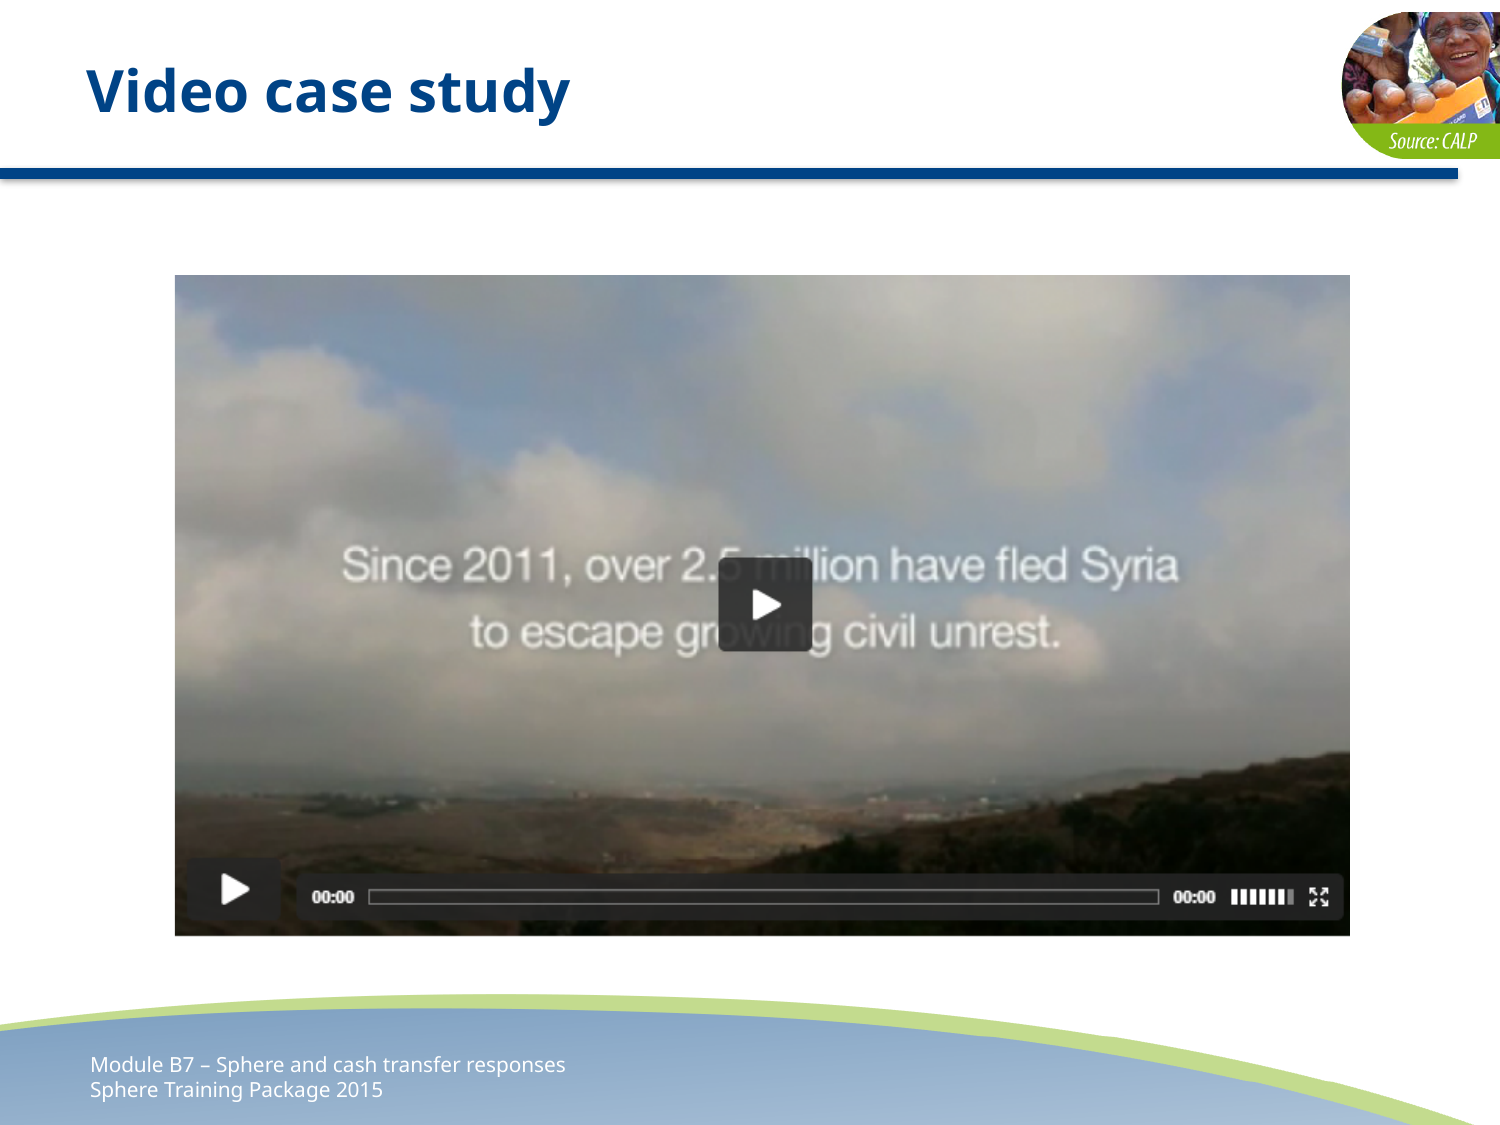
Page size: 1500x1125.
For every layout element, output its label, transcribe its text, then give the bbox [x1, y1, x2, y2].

title Video case study [75, 0, 1335, 178]
picture [174, 274, 1351, 938]
footer Module B7 – Sphere and cash transfer responses Sphere Training Package 2015 [75, 1046, 1072, 1107]
picture [0, 992, 1500, 1125]
picture [1335, 12, 1500, 159]
